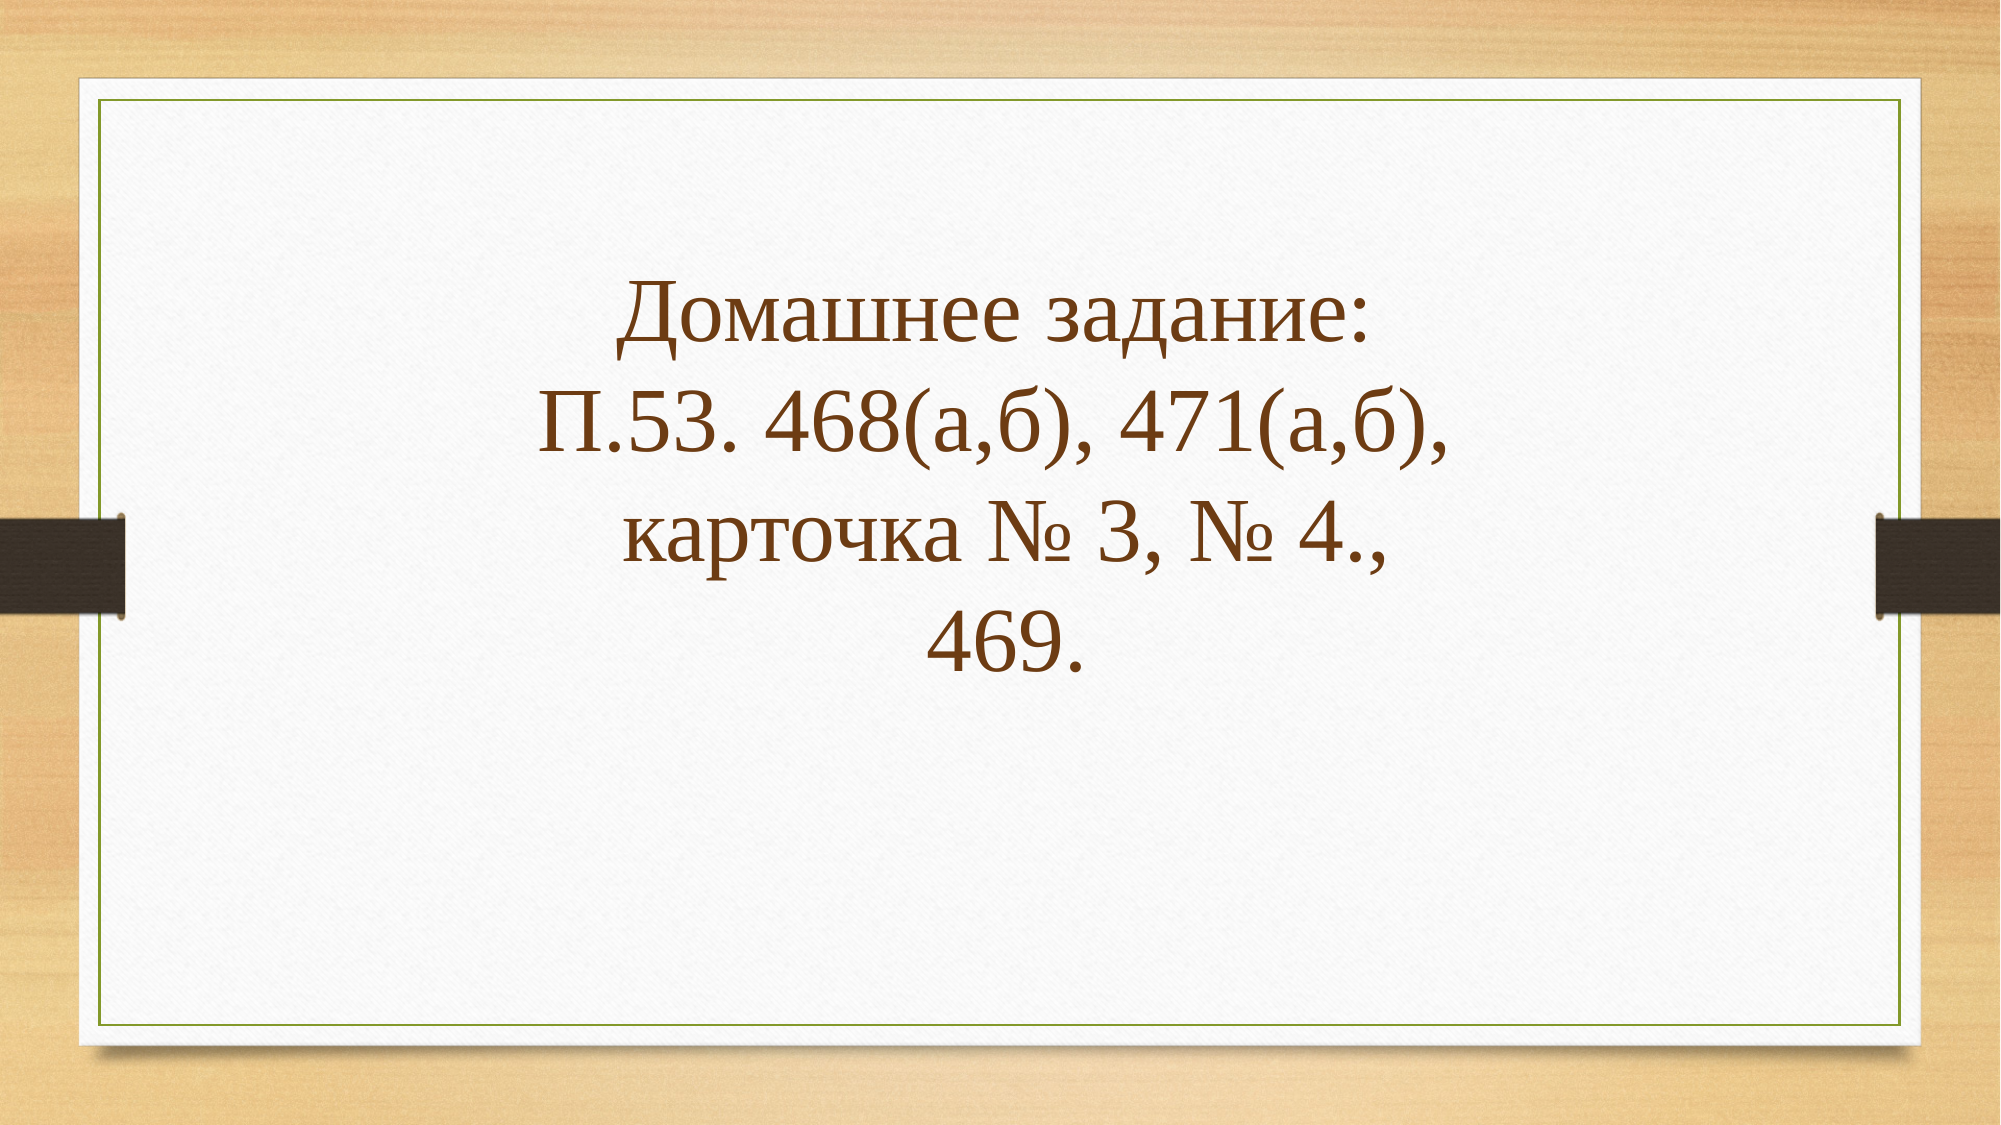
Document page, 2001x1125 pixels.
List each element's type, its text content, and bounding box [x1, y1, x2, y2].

text_box Домашнее задание: П.53. 468(а,б), 471(а,б), карточка № 3, № 4., 469. [222, 242, 1791, 697]
picture [0, 0, 2001, 1125]
